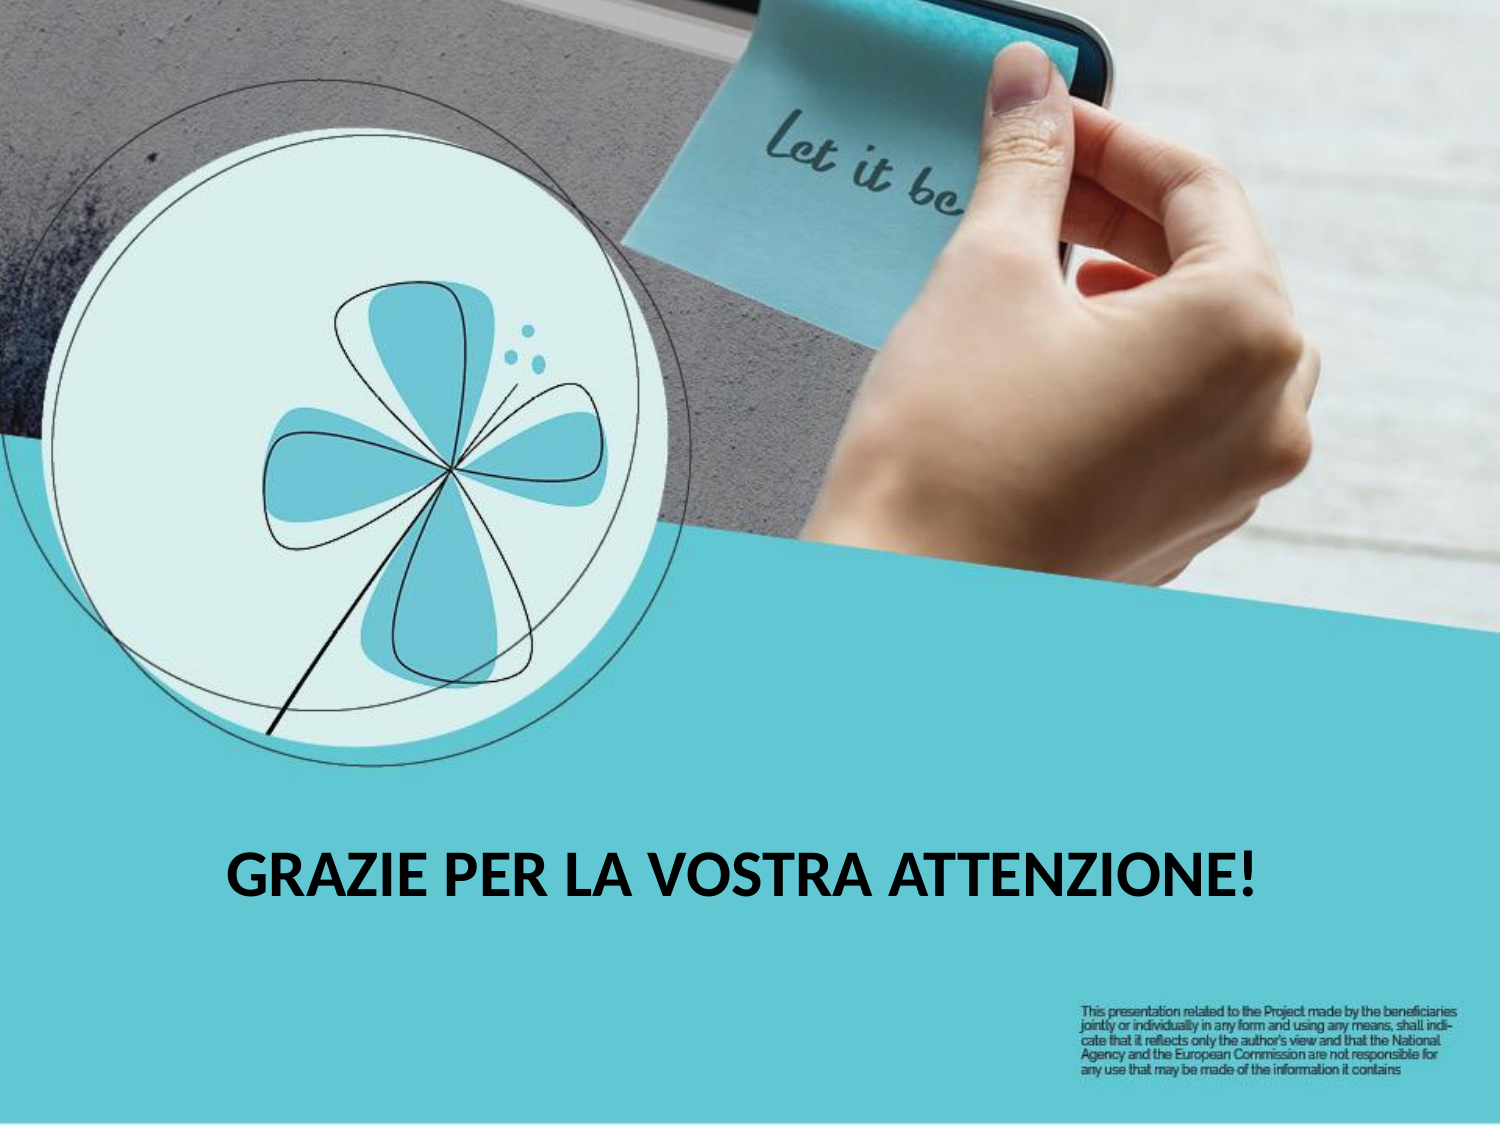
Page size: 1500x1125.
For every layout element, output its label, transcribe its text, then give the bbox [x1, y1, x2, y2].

text_box GRAZIE PER LA VOSTRA ATTENZIONE! [211, 822, 1420, 917]
picture [0, 0, 1500, 1125]
